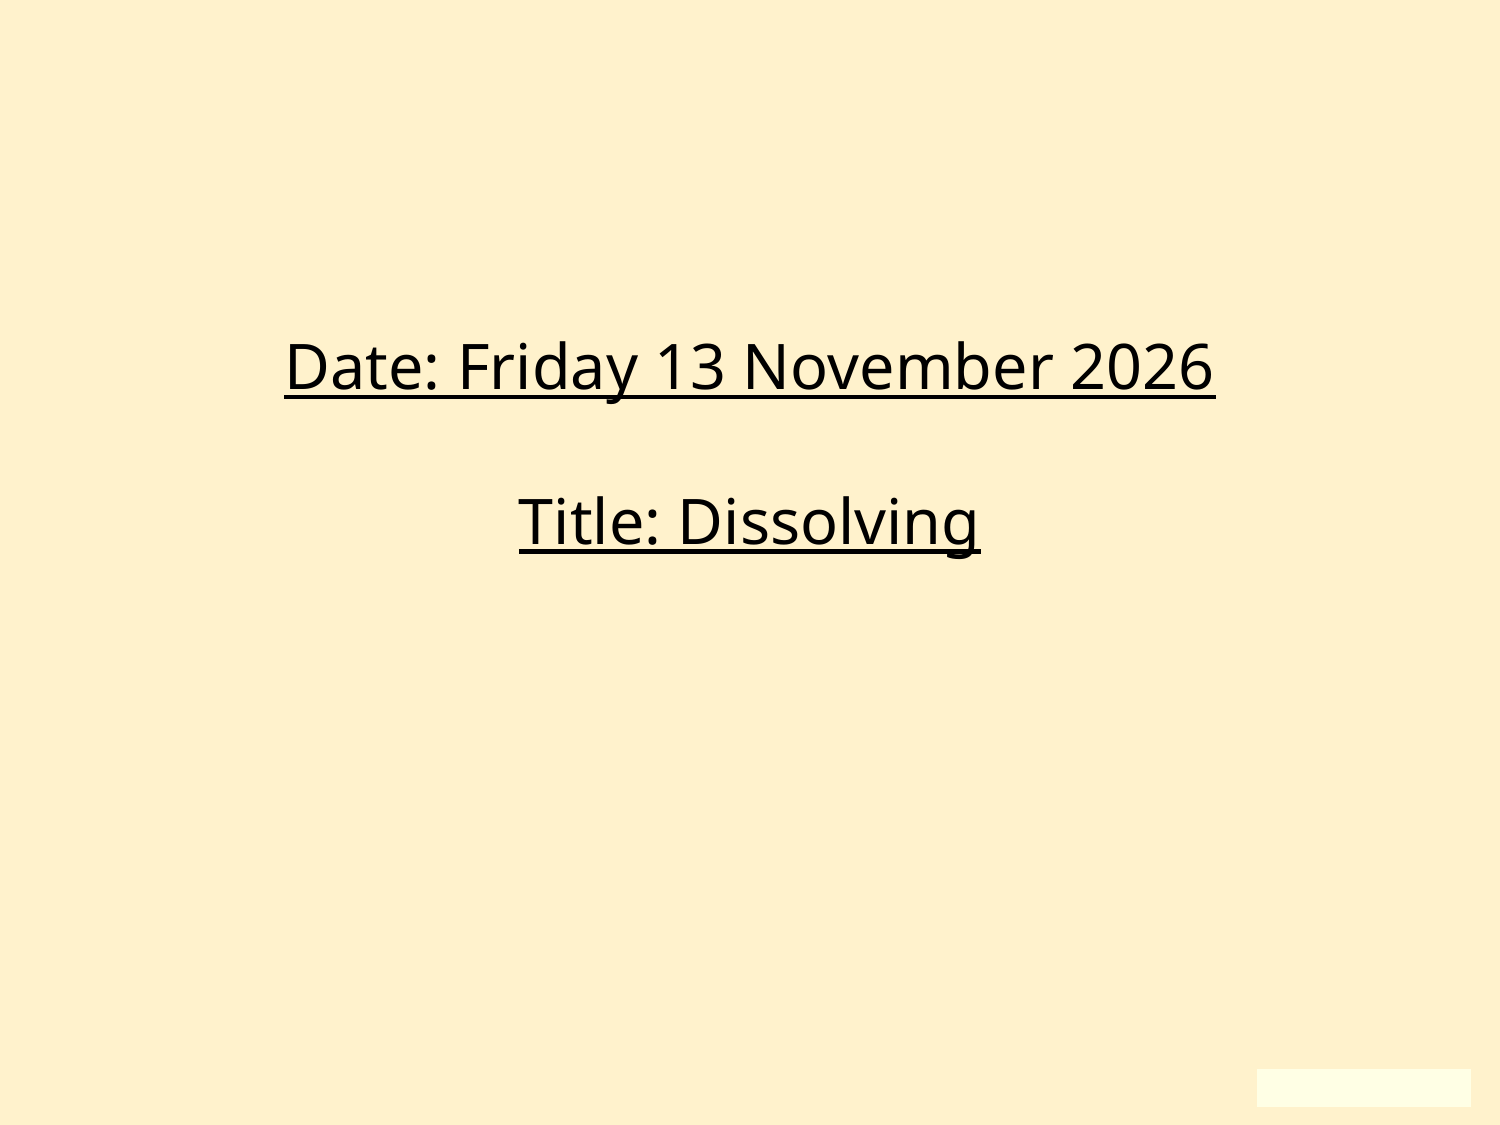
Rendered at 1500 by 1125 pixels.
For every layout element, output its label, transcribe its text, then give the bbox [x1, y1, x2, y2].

title Date: Tuesday, 22 September 2020 Title: Dissolving [187, 318, 1313, 568]
text_box [1257, 1069, 1471, 1107]
